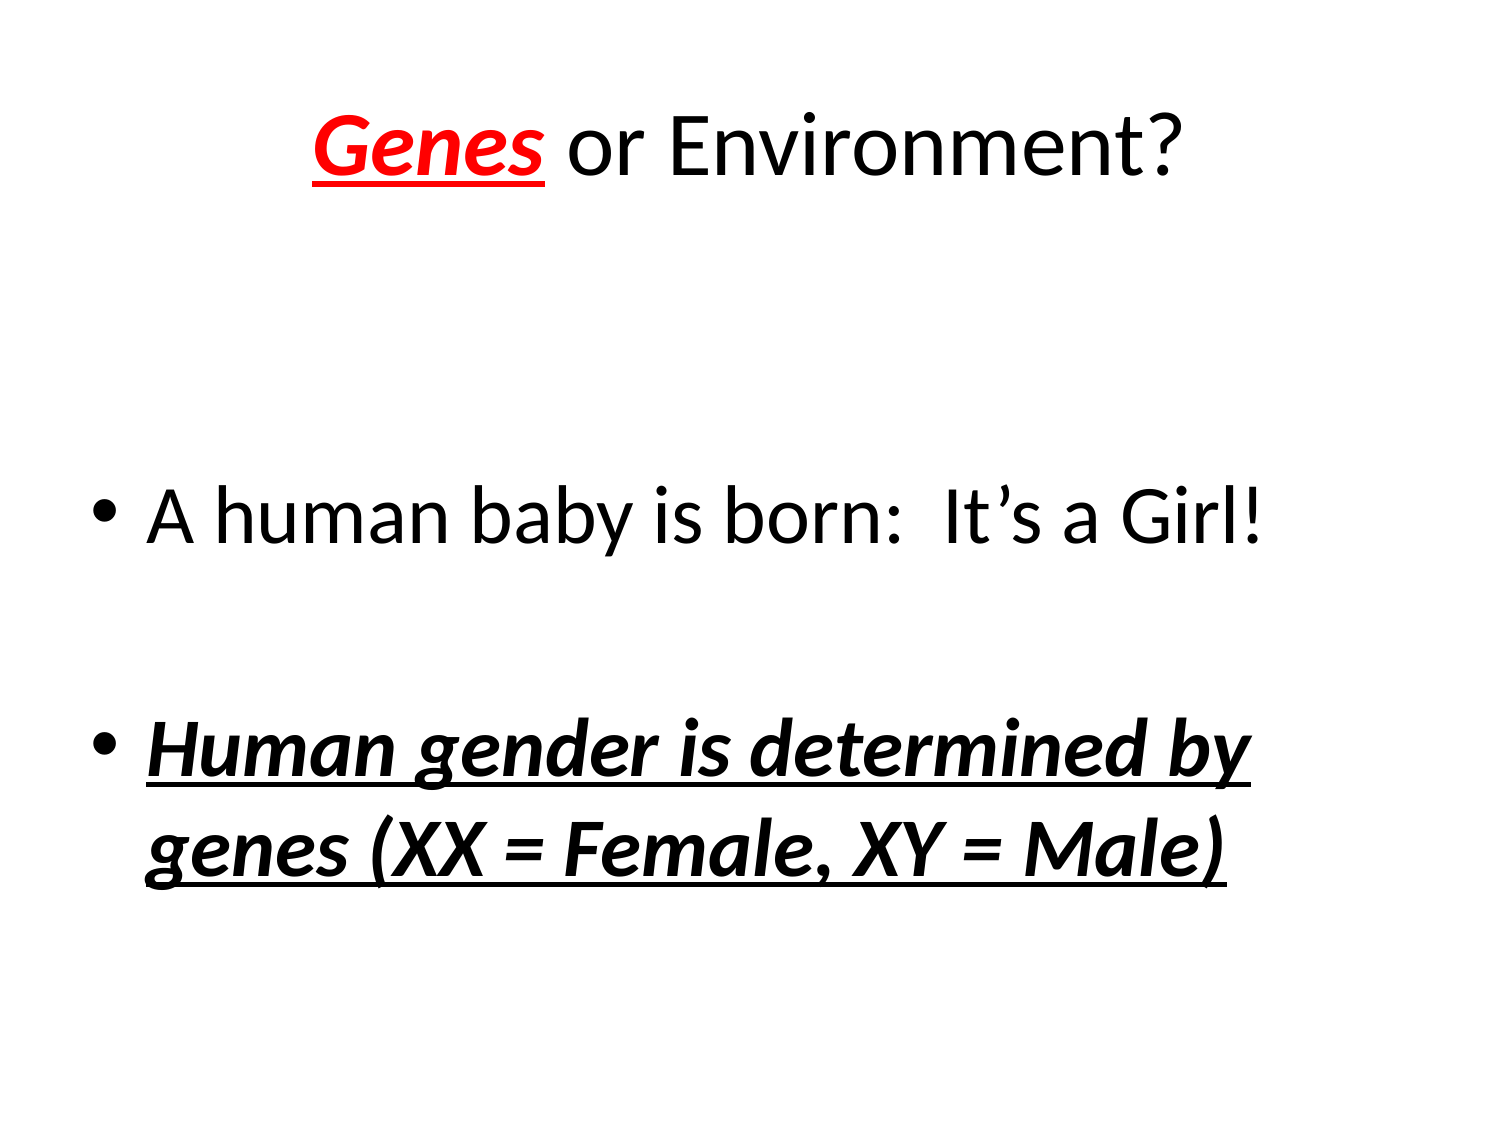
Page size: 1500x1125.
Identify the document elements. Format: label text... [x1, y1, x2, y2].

list A human baby is born: It’s a Girl! Human gender is determined by genes (XX = Female, XY = Male) [75, 262, 1425, 1005]
title Genes or Environment? [75, 45, 1425, 233]
